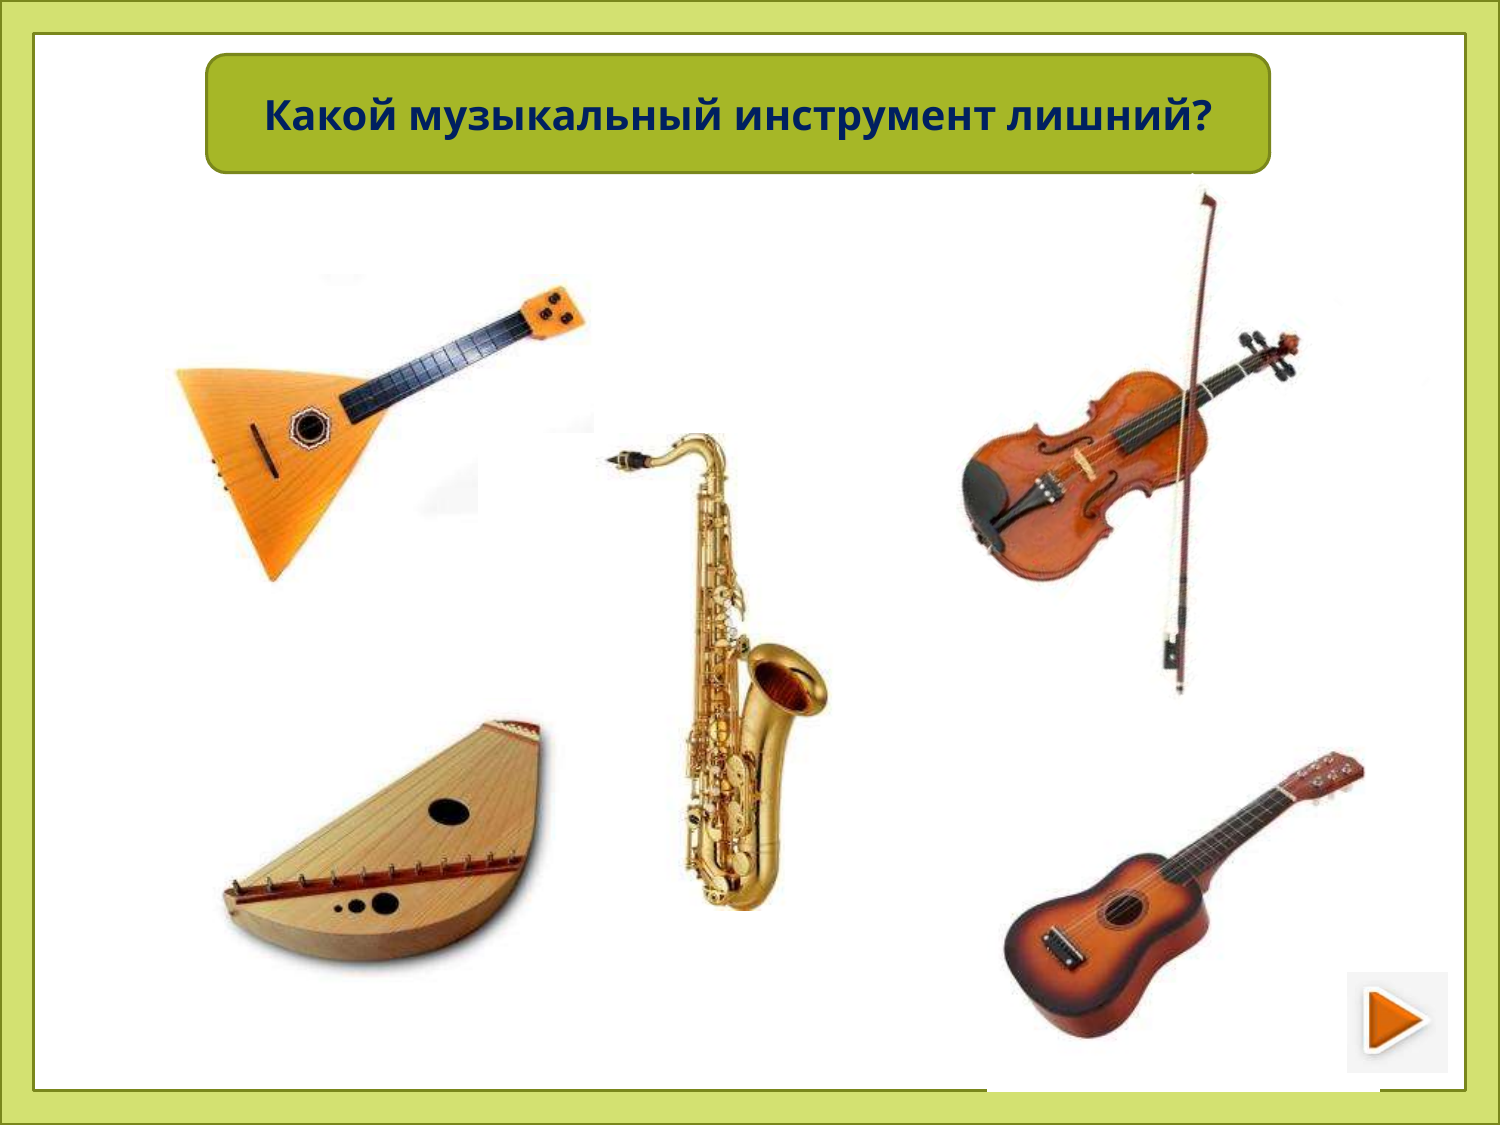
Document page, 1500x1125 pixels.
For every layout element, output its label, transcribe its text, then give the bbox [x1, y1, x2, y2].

picture [165, 174, 1448, 1092]
text_box Какой музыкальный инструмент лишний? [205, 52, 1272, 175]
